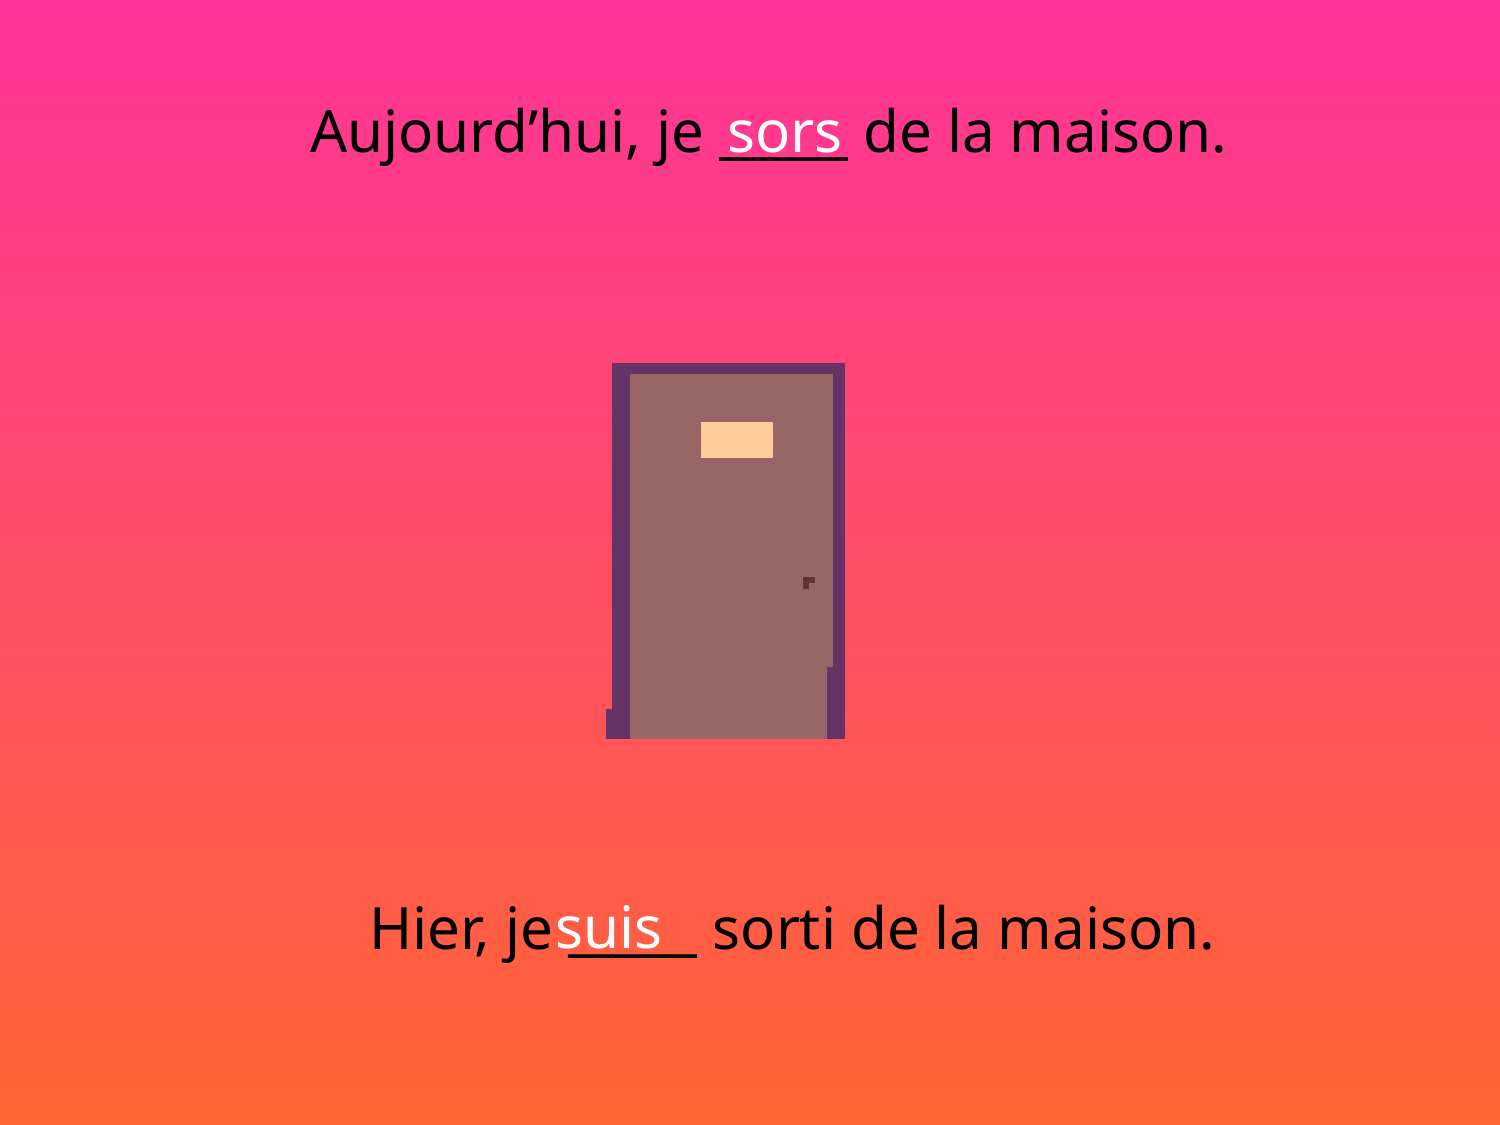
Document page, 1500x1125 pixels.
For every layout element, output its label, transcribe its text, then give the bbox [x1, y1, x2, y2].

text_box sors [691, 70, 879, 188]
text_box suis [515, 867, 704, 985]
text_box Hier, je _____ sorti de la maison. [117, 832, 1468, 1020]
picture [398, 362, 846, 739]
text_box Aujourd’hui, je _____ de la maison. [93, 35, 1444, 223]
